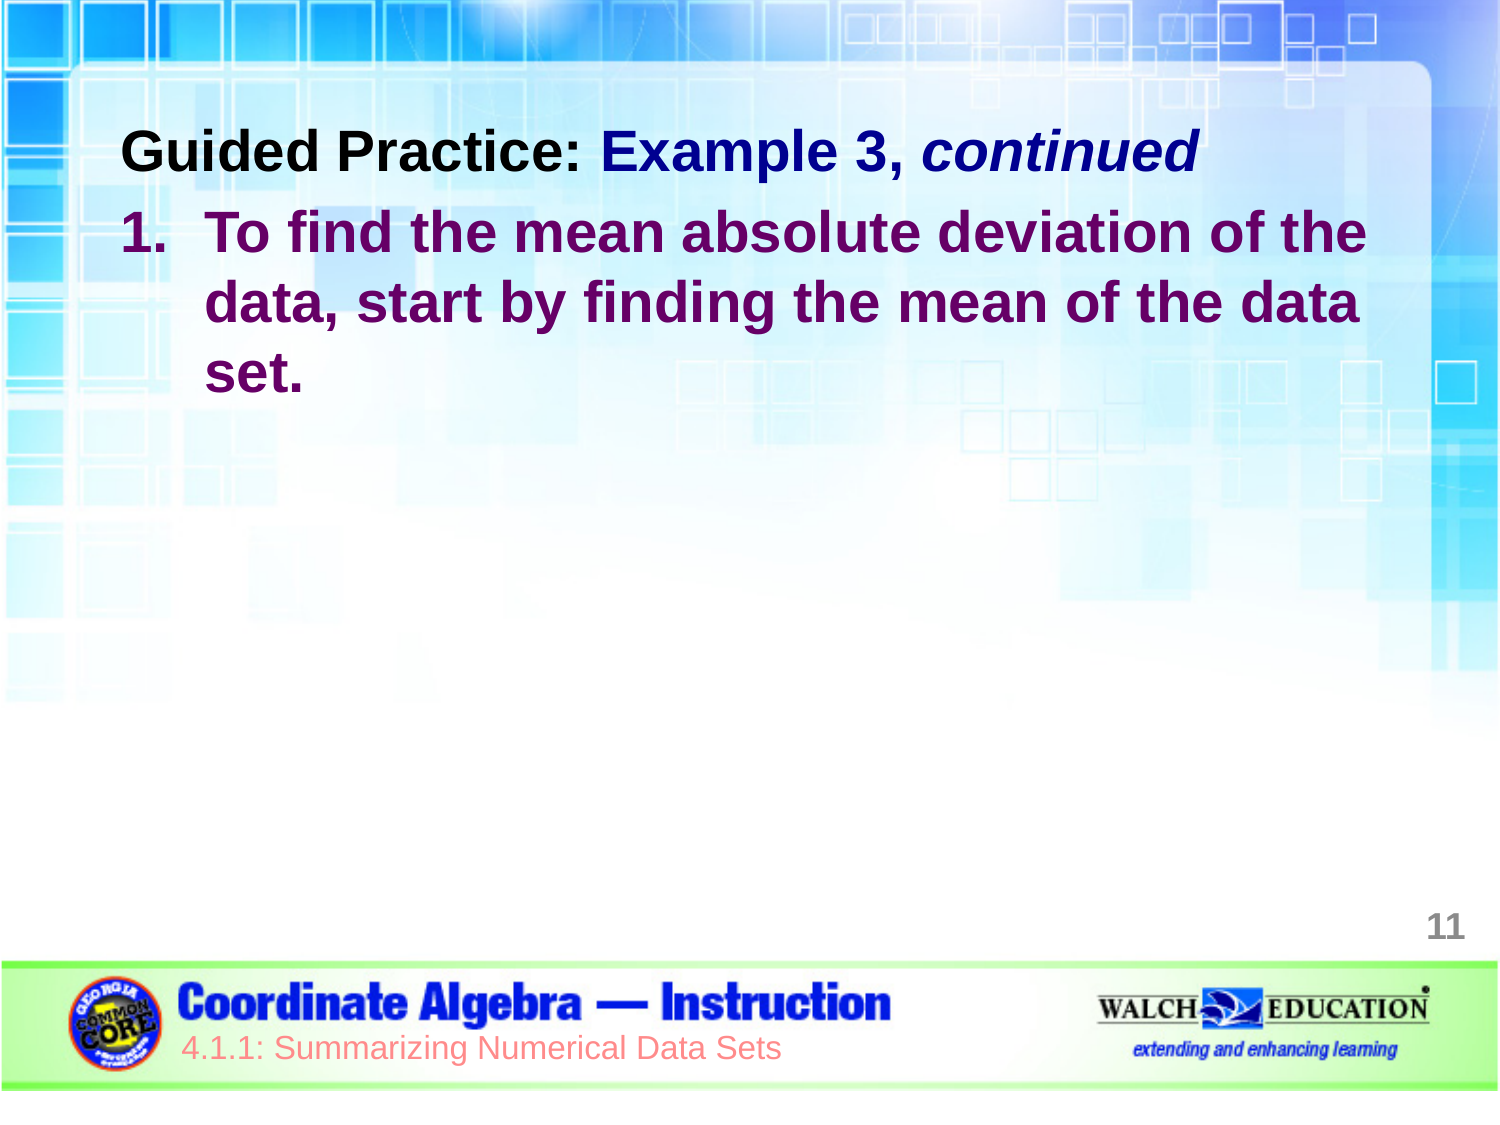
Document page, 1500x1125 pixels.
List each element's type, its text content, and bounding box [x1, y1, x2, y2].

slide_number 11 [1361, 901, 1481, 949]
picture [1, 0, 1500, 1091]
subtitle Guided Practice: Example 3, continued To find the mean absolute deviation of the data, start by finding the mean of the data set. [105, 105, 1394, 925]
footer 4.1.1: Summarizing Numerical Data Sets [166, 1024, 1080, 1069]
